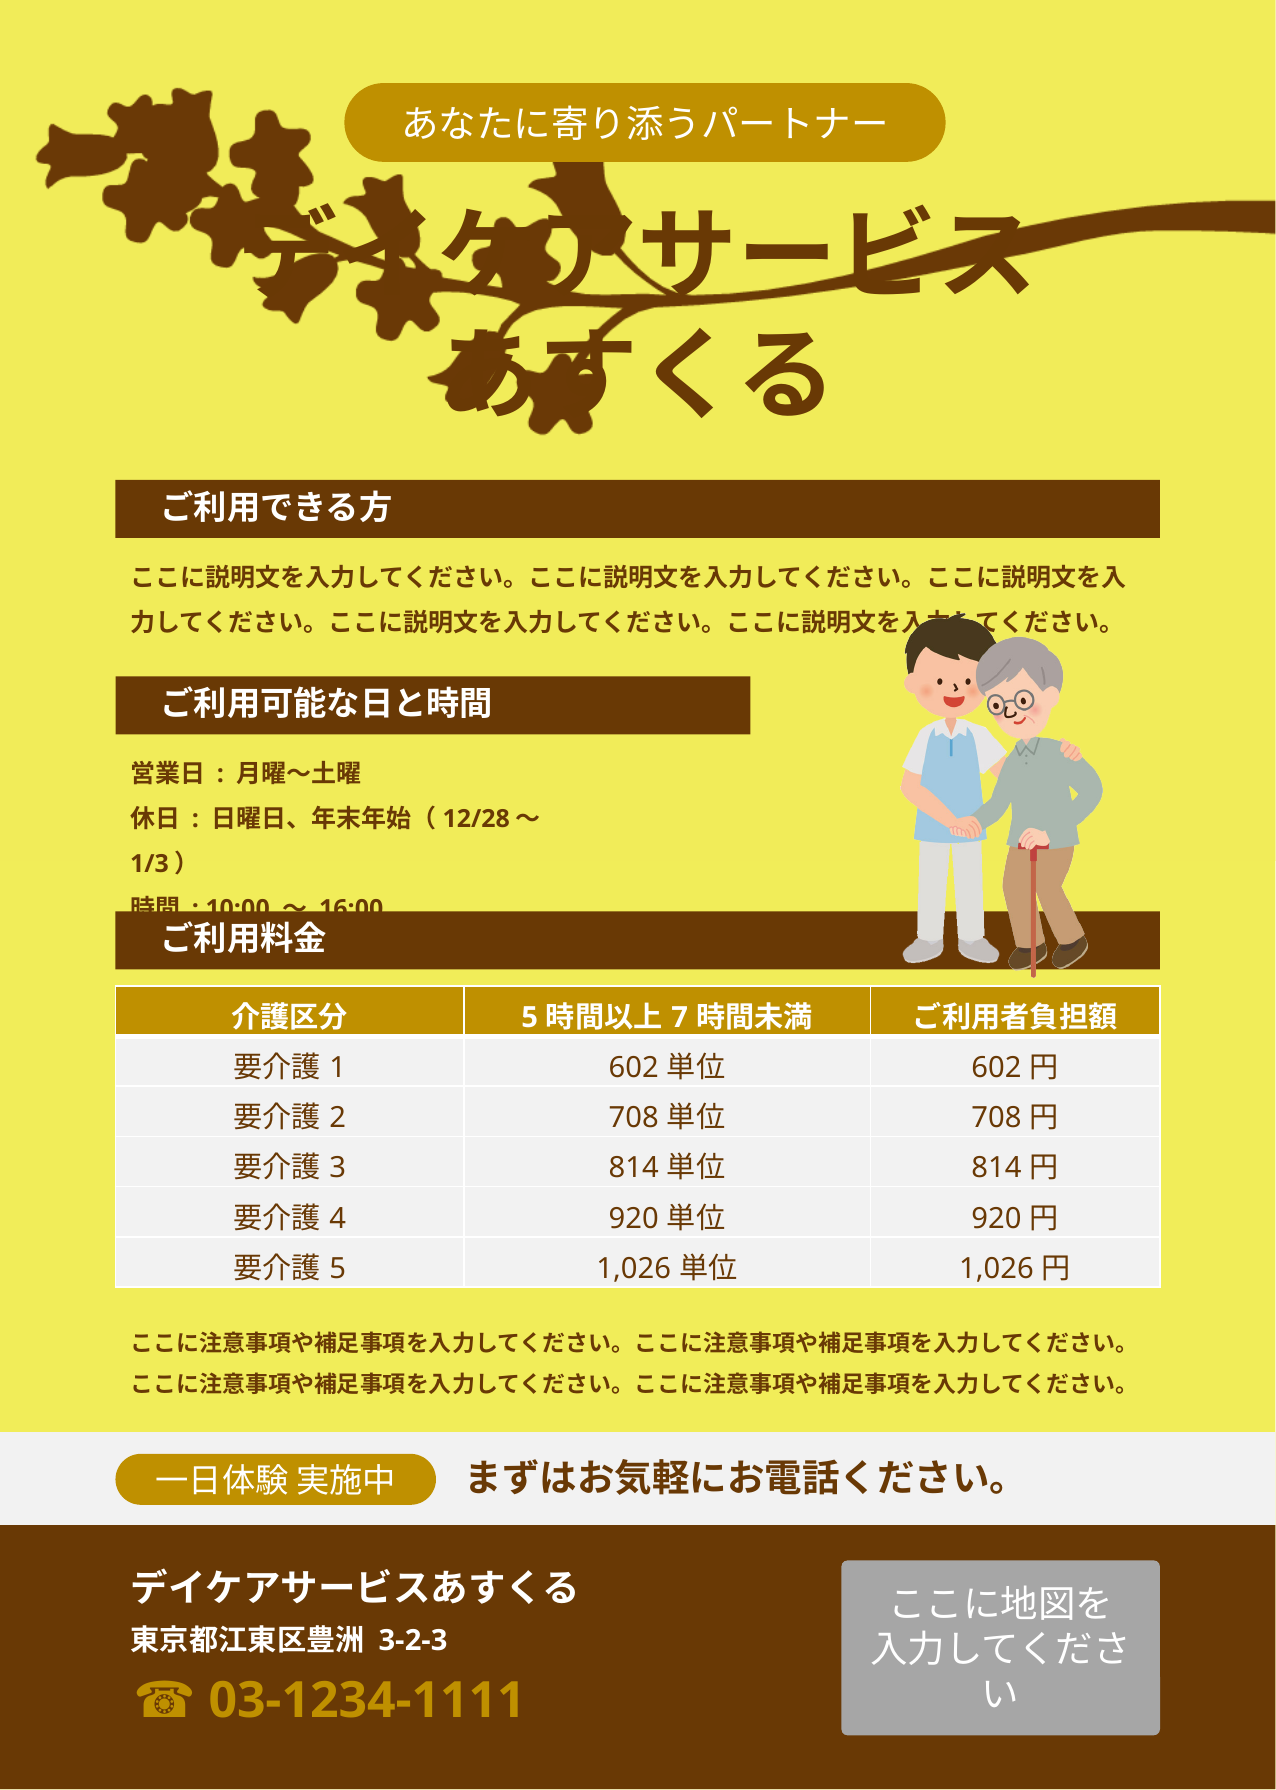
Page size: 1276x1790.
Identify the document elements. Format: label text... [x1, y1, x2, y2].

table_header 介護区分 [116, 987, 463, 1034]
picture [0, 0, 1276, 978]
table_cell 602単位 [465, 1039, 870, 1085]
table_cell 1,026単位 [465, 1238, 870, 1286]
text_box [1103, 910, 1161, 970]
table_cell 要介護2 [116, 1087, 463, 1136]
table_cell 1,026円 [871, 1238, 1159, 1286]
table_cell 708単位 [465, 1087, 870, 1136]
table_cell 要介護3 [116, 1137, 463, 1186]
text_box 営業日 : 月曜〜土曜 休日 : 日曜日、年末年始（12/28〜1/3） 時間 : 10:00 〜 16:00 [115, 861, 626, 910]
text_box ここに地図を 入力してください [840, 1559, 1162, 1737]
text_box 東京都江東区豊洲 3-2-3 [116, 1613, 751, 1664]
table_cell 要介護1 [116, 1039, 463, 1085]
table_cell 要介護5 [116, 1238, 463, 1286]
text_box まずはお気軽にお電話ください。 [449, 1446, 1085, 1507]
table_cell 708円 [871, 1087, 1159, 1136]
table_cell 920単位 [465, 1187, 870, 1236]
text_box ☎ 03-1234-1111 [118, 1659, 754, 1735]
table_cell 814円 [871, 1137, 1159, 1186]
text_box デイケアサービスあすくる [116, 1556, 751, 1613]
text_box ここに注意事項や補足事項を入力してください。ここに注意事項や補足事項を入力してください。ここに注意事項や補足事項を入力してください。ここに注意事項や補足事項を入力してください。 [115, 1306, 1160, 1404]
table_cell 要介護4 [116, 1187, 463, 1236]
text_box [0, 1524, 1276, 1790]
text_box [114, 910, 900, 970]
text_box [0, 861, 1276, 1431]
table_header ご利用者負担額 [871, 987, 1159, 1034]
table_header 5時間以上7時間未満 [465, 987, 870, 1034]
table_cell 602円 [871, 1039, 1159, 1085]
table_cell 920円 [871, 1187, 1159, 1236]
table_cell 814単位 [465, 1137, 870, 1186]
text_box ご利用料金 [145, 910, 646, 965]
text_box [0, 1431, 1276, 1524]
text_box 一日体験 実施中 [114, 1452, 438, 1506]
